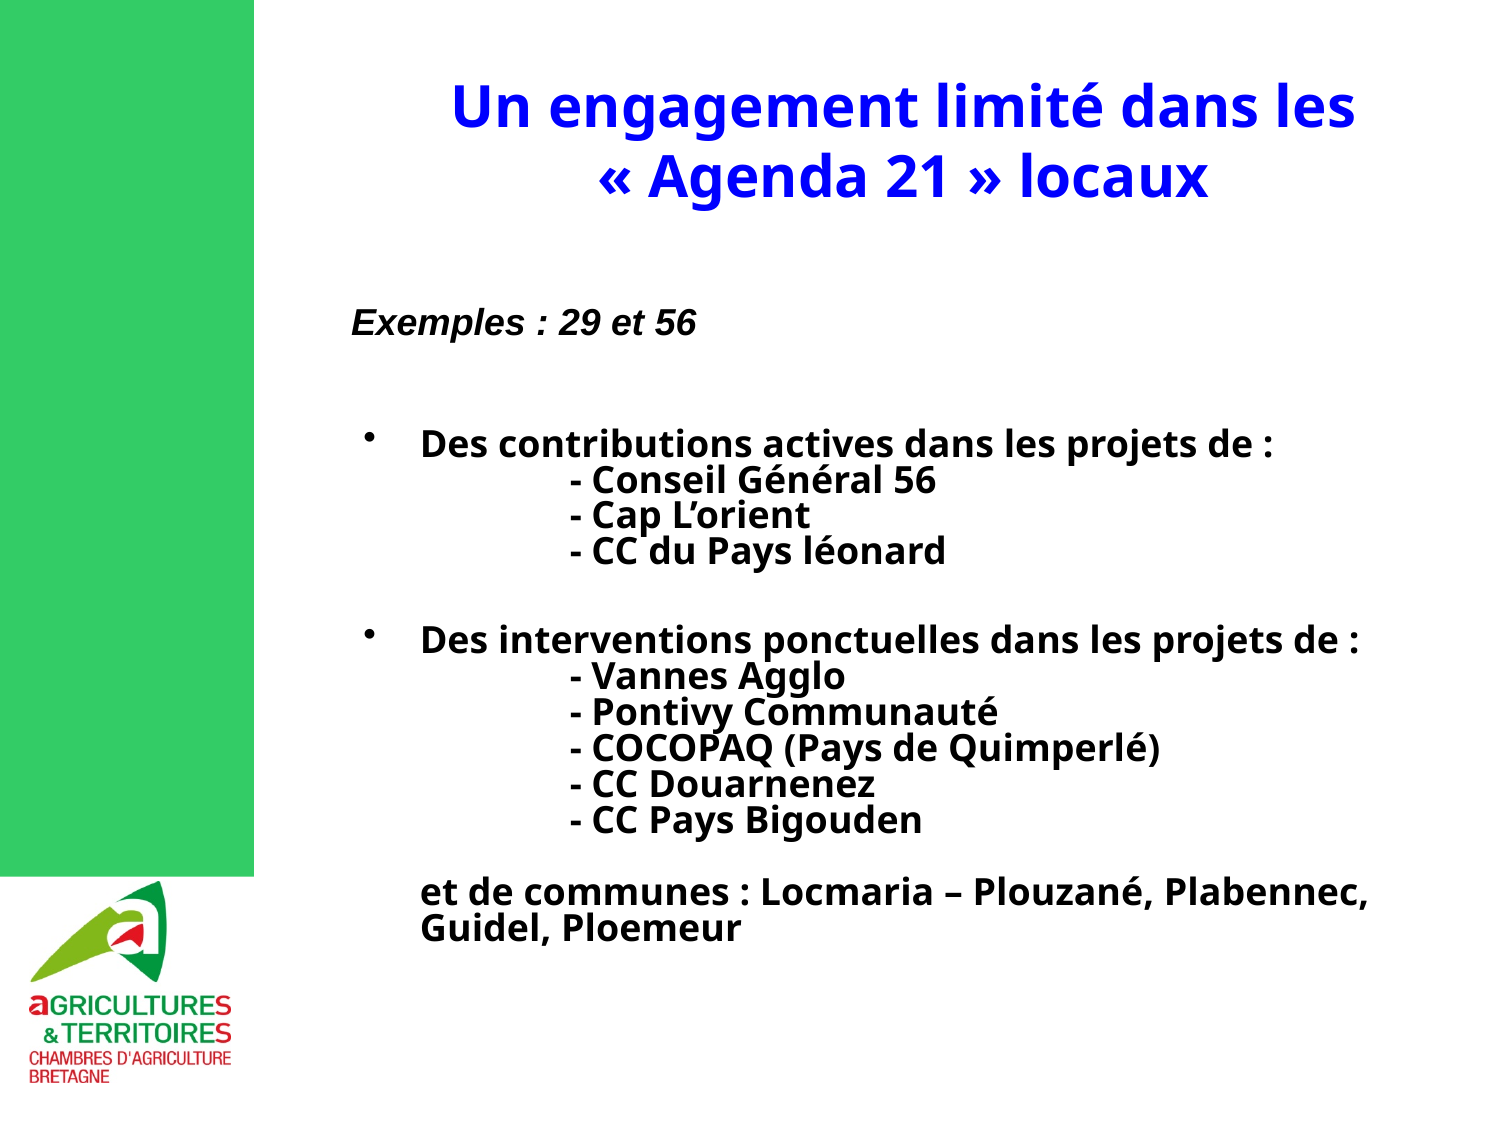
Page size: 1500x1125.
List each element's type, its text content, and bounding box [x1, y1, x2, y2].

picture [29, 881, 231, 1083]
title Un engagement limité dans les « Agenda 21 » locaux [336, 44, 1471, 233]
text_box Exemples : 29 et 56 [336, 290, 868, 351]
list Des contributions actives dans les projets de : - Conseil Général 56 - Cap L’orient - CC du Pays léonard Des interventions ponctuelles dans les projets de : - Vannes Agglo - Pontivy Communauté - COCOPAQ (Pays de Quimperlé) - CC Douarnenez - CC Pays Bigouden et de communes : Locmaria – Plouzané, Plabennec, Guidel, Ploemeur [348, 420, 1436, 1012]
